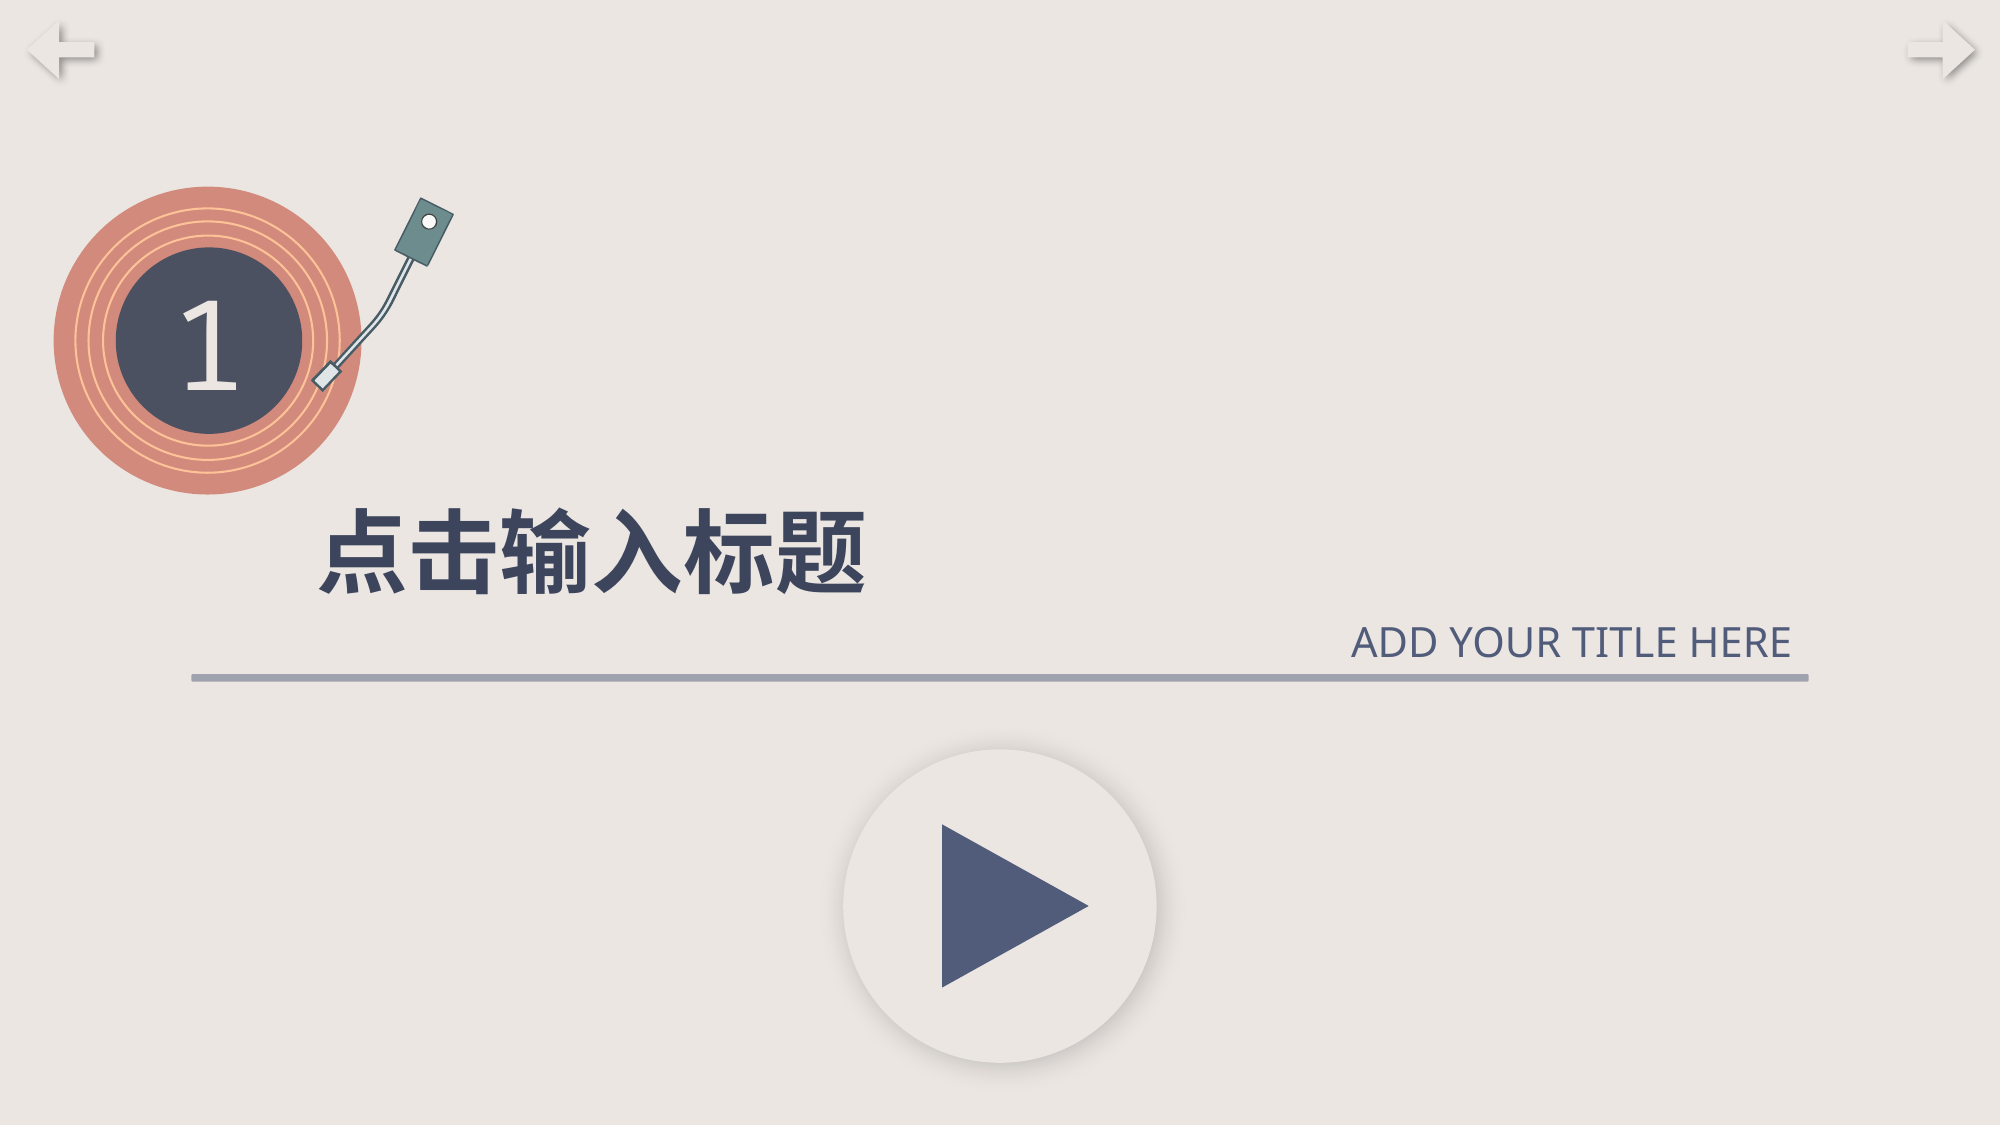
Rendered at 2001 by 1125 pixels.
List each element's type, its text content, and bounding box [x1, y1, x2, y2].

text_box [1906, 17, 1977, 82]
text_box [306, 199, 459, 389]
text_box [53, 186, 362, 495]
text_box 点击输入标题 [301, 487, 888, 612]
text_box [843, 749, 1157, 1063]
text_box [190, 673, 1810, 683]
text_box ADD YOUR TITLE HERE [1336, 608, 1808, 673]
text_box [25, 17, 96, 82]
